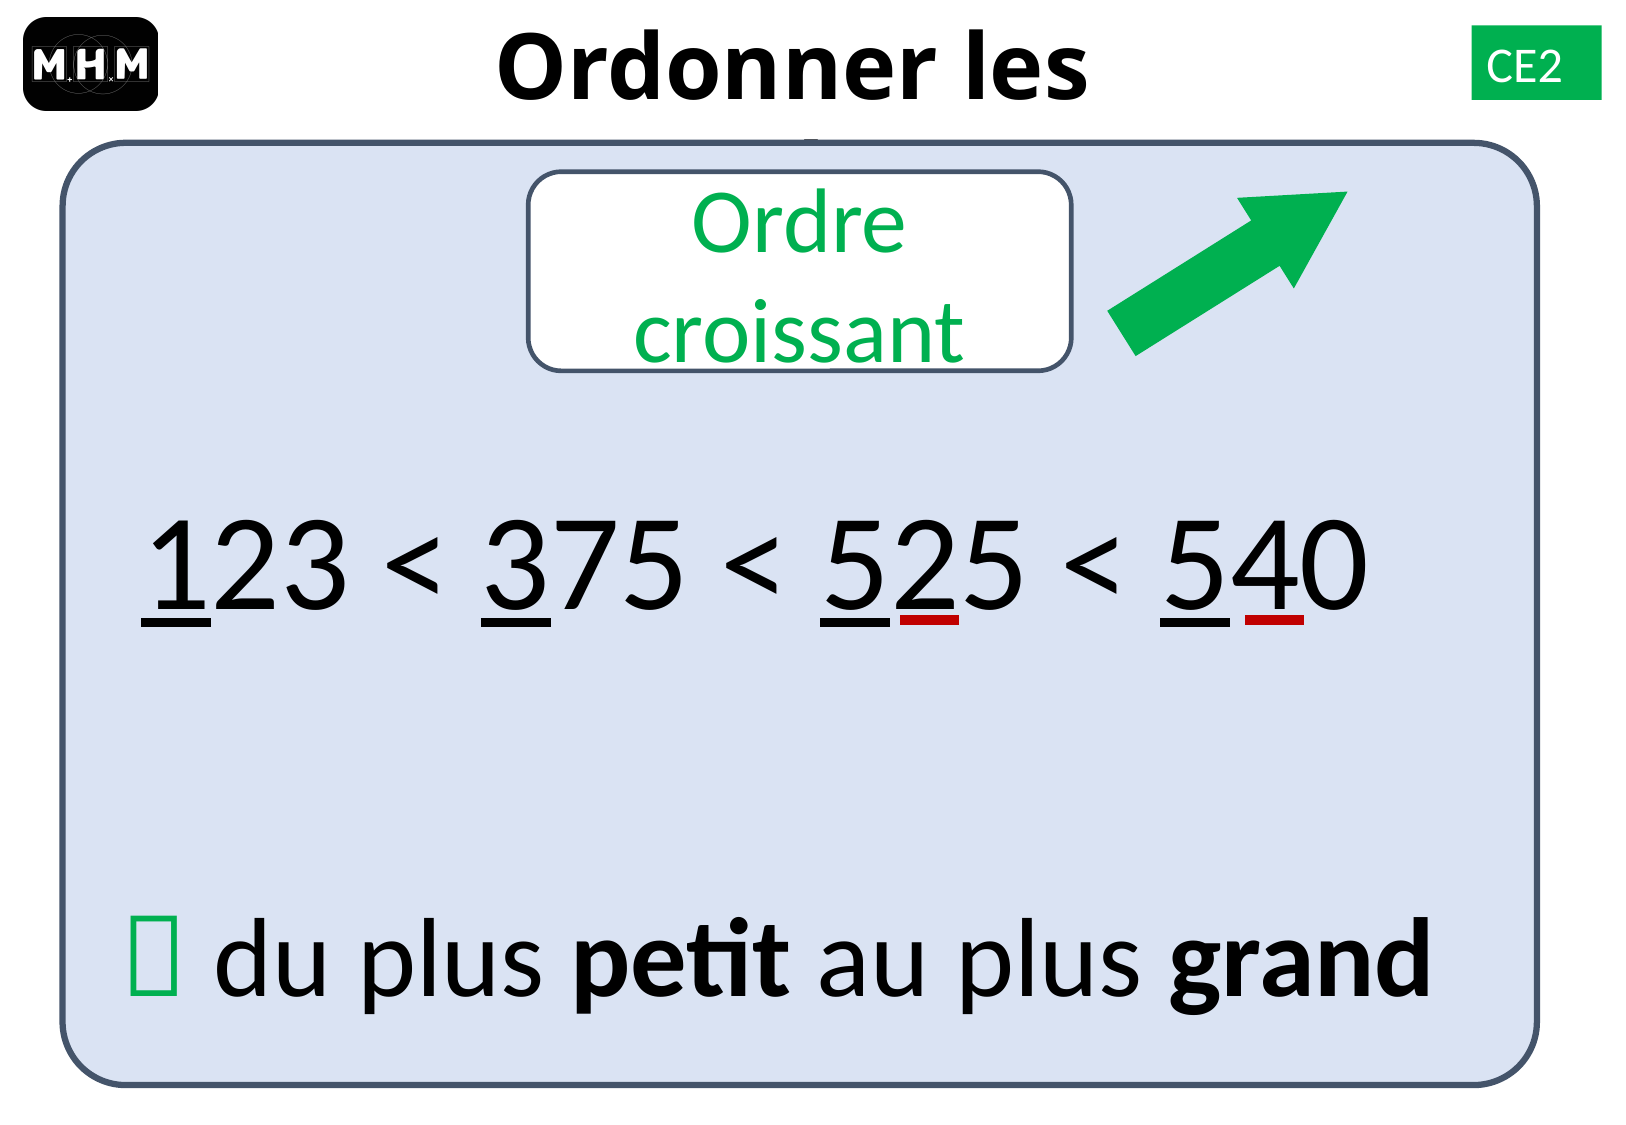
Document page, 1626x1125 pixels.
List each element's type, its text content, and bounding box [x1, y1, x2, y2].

text_box CE2 [1471, 25, 1602, 100]
text_box [1105, 190, 1350, 358]
text_box [61, 1027, 1538, 1087]
text_box Ordre croissant [527, 170, 1073, 372]
text_box  du plus petit au plus grand [13, 876, 1543, 1027]
text_box Ordonner les nombres [325, 0, 1259, 141]
picture [23, 17, 159, 111]
text_box 123 < 375 < 525 < 540 [88, 464, 1423, 645]
text_box [61, 141, 1538, 876]
